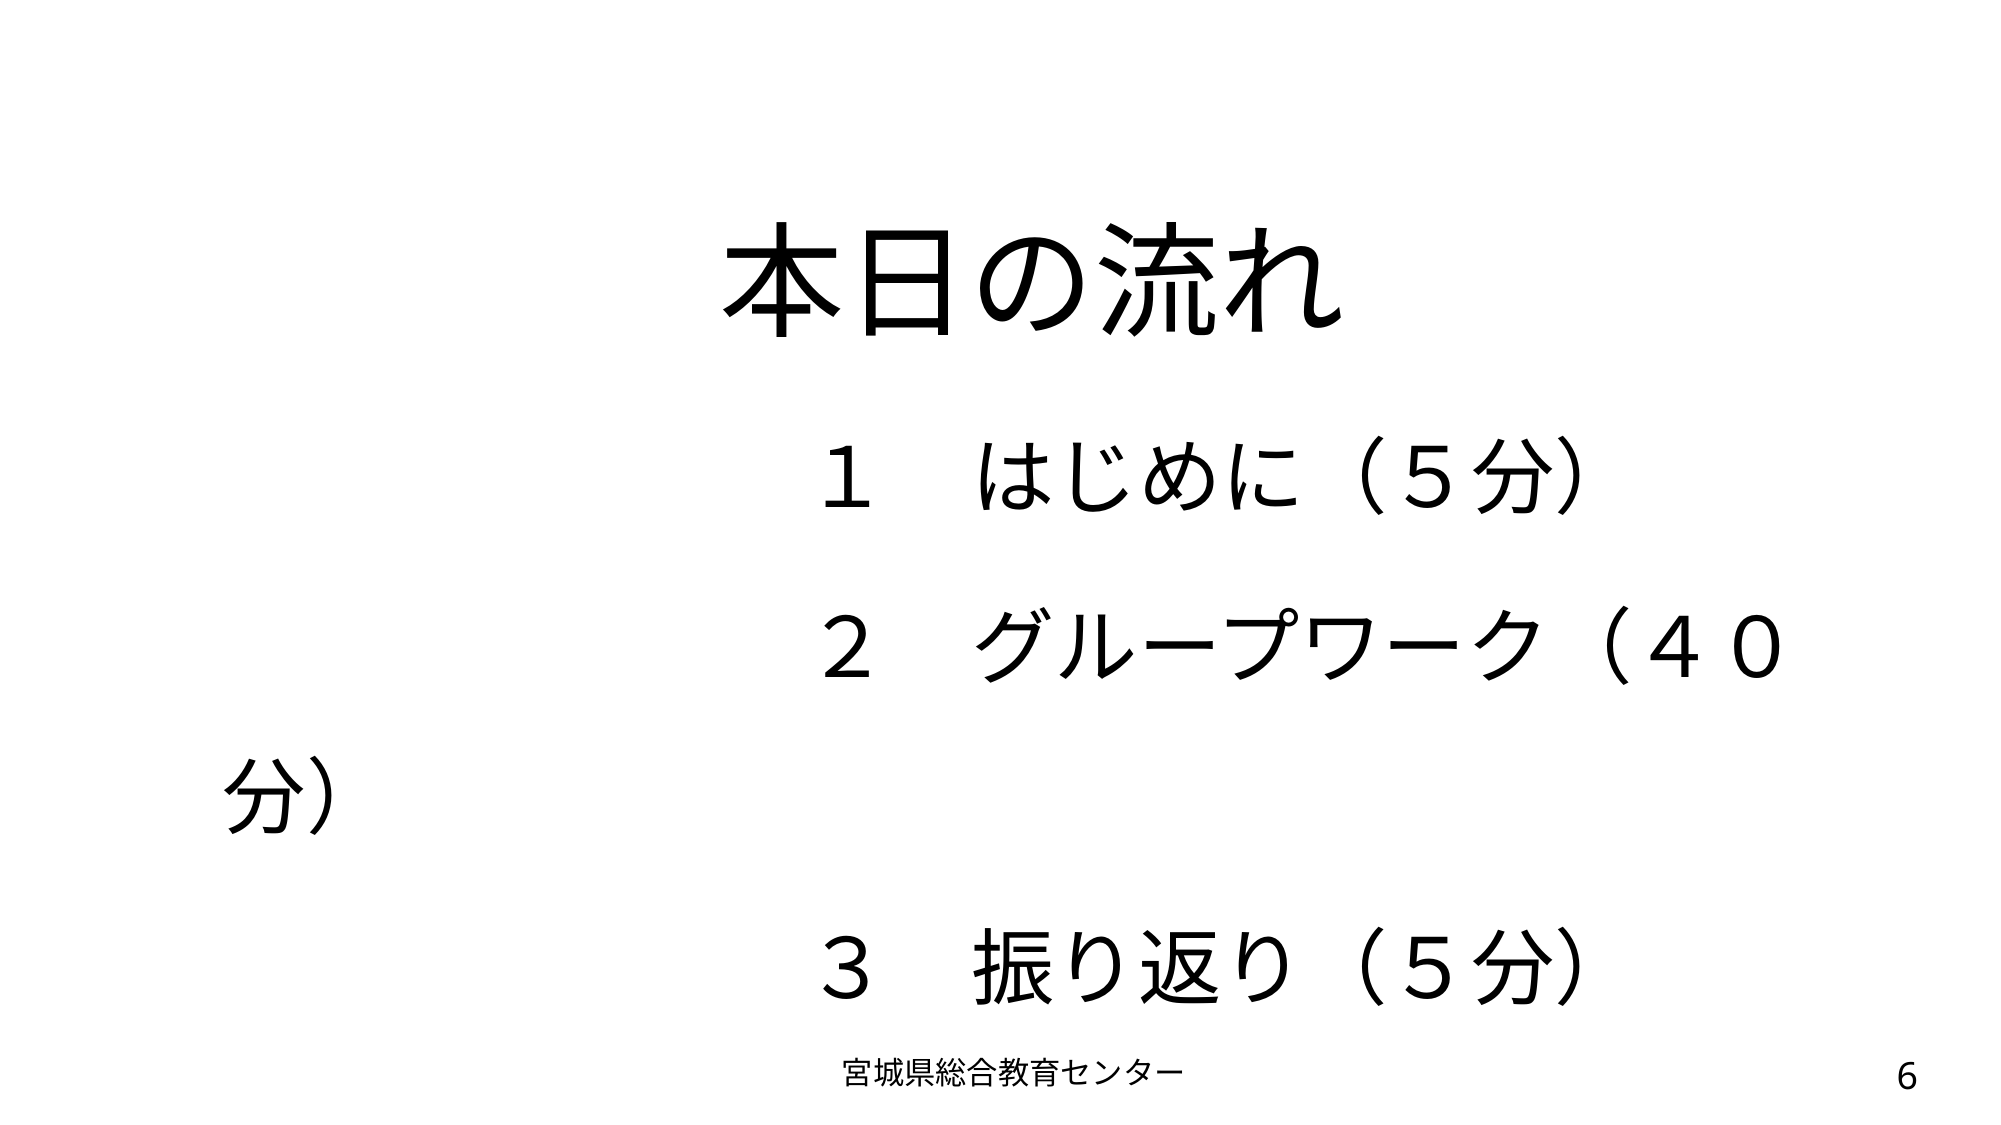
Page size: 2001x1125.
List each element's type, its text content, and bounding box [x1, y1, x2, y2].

text_box 本日の流れ １ はじめに（５分） ２ グループワーク（４０分） ３ 振り返り（５分） [207, 120, 1856, 925]
